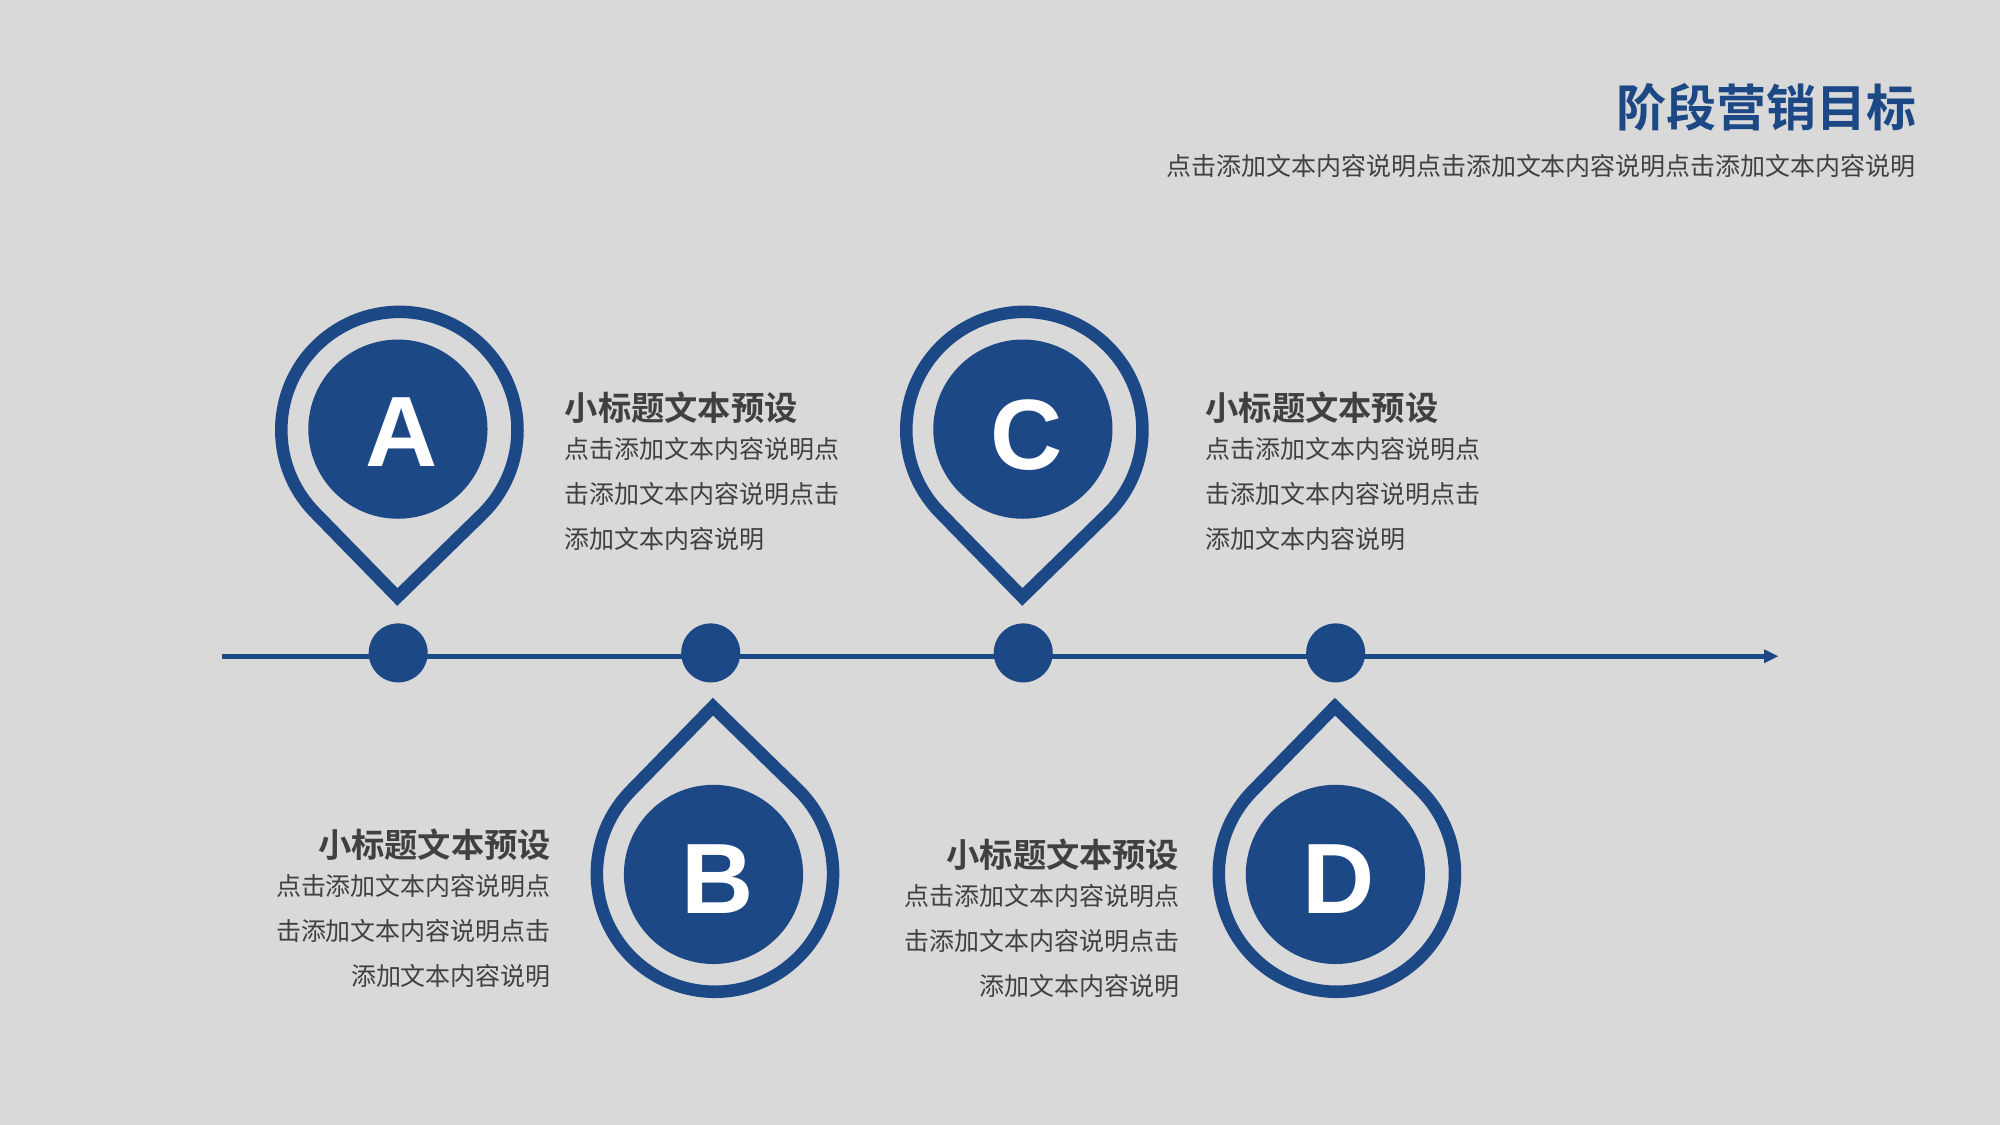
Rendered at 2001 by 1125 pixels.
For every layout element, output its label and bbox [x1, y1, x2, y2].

text_box [221, 311, 1779, 1010]
text_box [1064, 69, 1932, 184]
